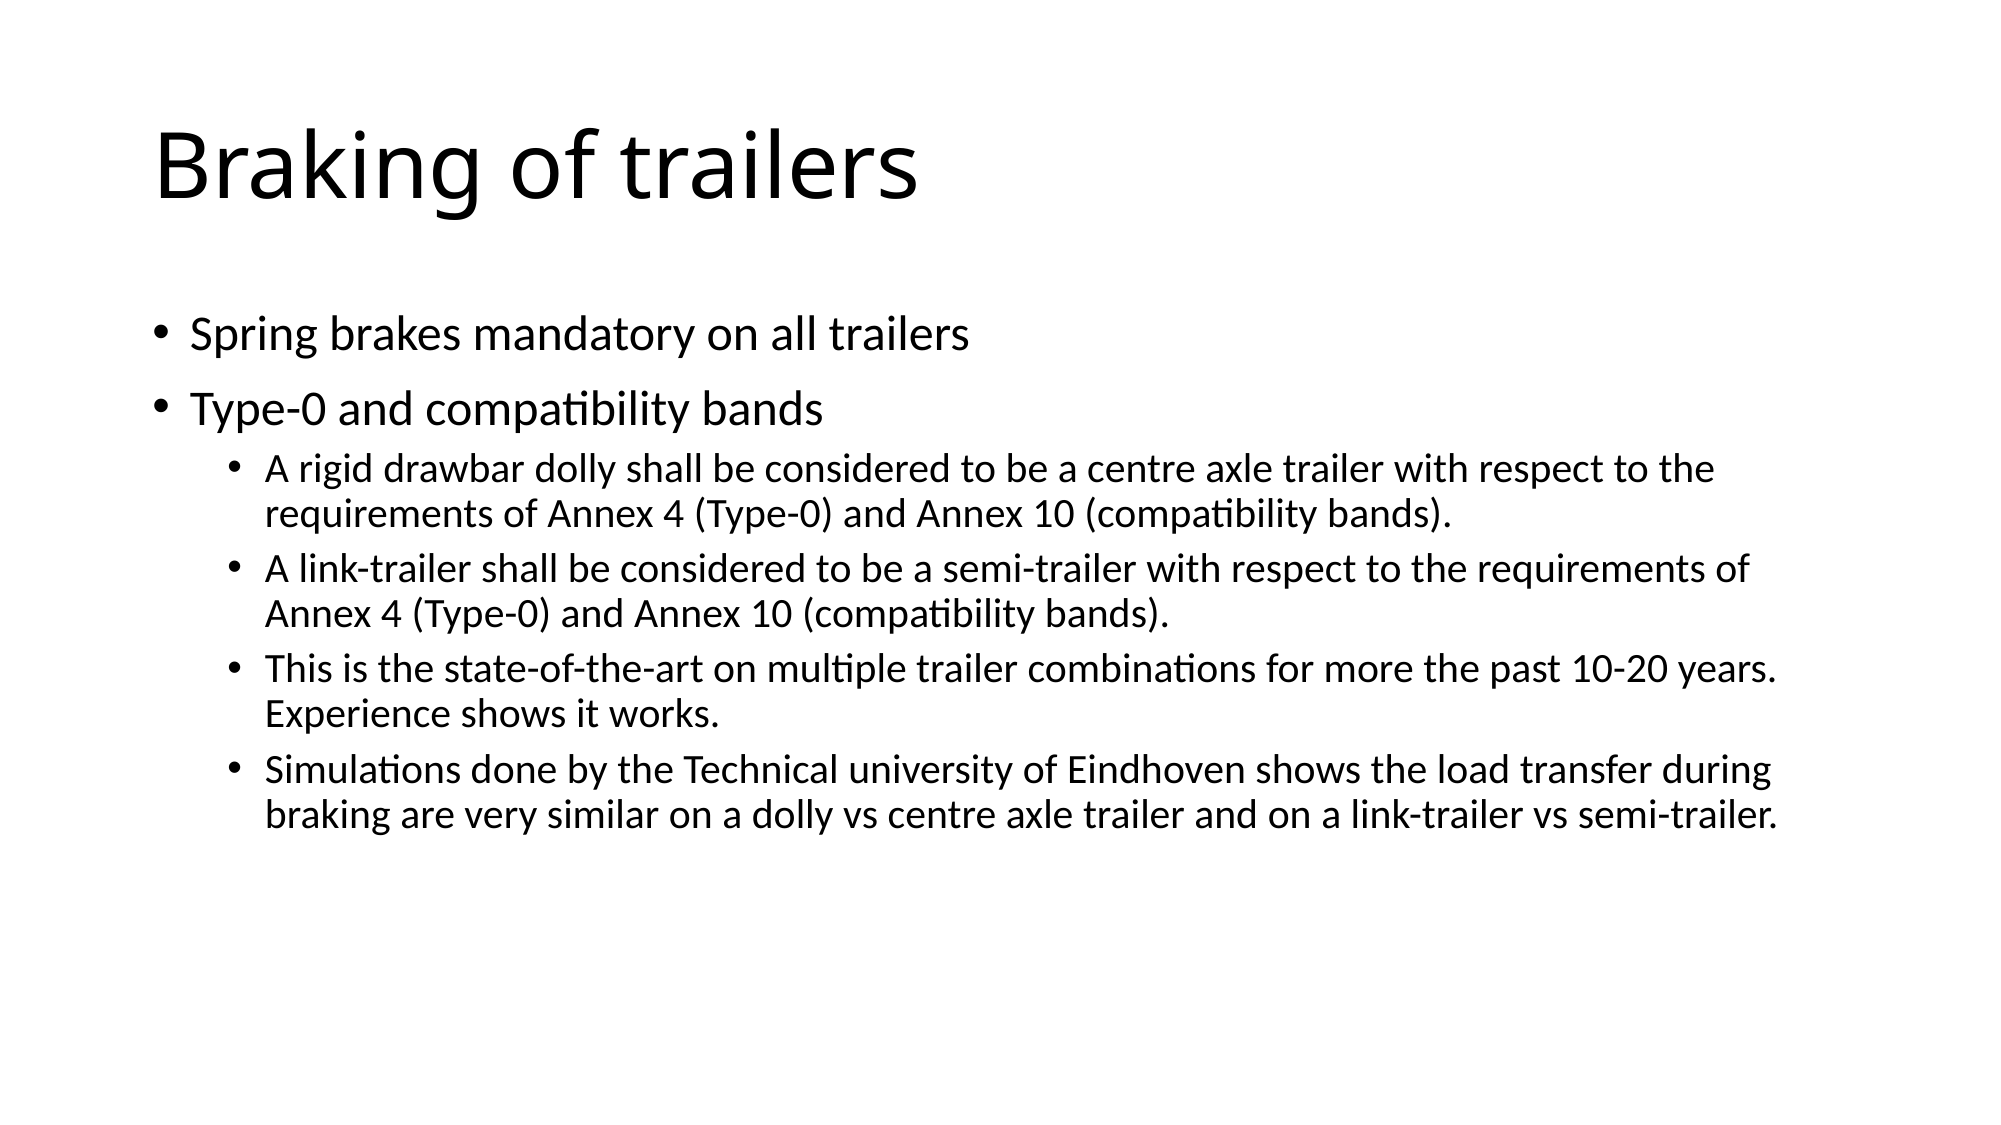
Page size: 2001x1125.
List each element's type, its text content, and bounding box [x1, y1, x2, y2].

title Braking of trailers [137, 59, 1863, 278]
list Spring brakes mandatory on all trailers Type-0 and compatibility bands A rigid drawbar dolly shall be considered to be a centre axle trailer with respect to the requirements of Annex 4 (Type-0) and Annex 10 (compatibility bands). A link-trailer shall be considered to be a semi-trailer with respect to the requirements of Annex 4 (Type-0) and Annex 10 (compatibility bands). This is the state-of-the-art on multiple trailer combinations for more the past 10-20 years. Experience shows it works. Simulations done by the Technical university of Eindhoven shows the load transfer during braking are very similar on a dolly vs centre axle trailer and on a link-trailer vs semi-trailer. [137, 299, 1863, 1014]
